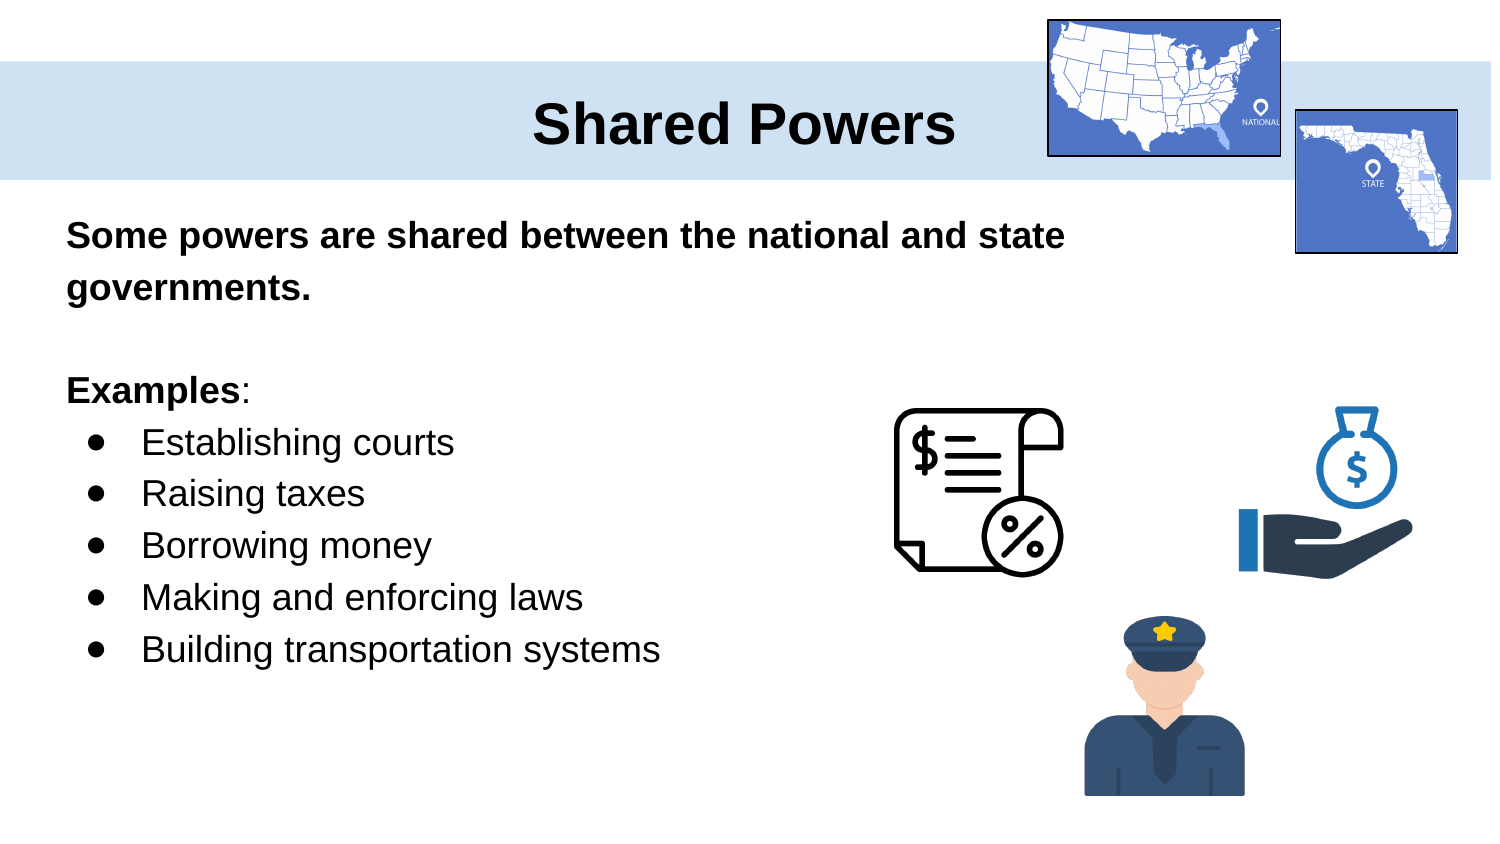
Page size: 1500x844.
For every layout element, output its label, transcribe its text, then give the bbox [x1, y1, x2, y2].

picture [1074, 616, 1255, 797]
picture [1295, 110, 1457, 253]
list Some powers are shared between the national and state governments. Examples: Establishing courts Raising taxes Borrowing money Making and enforcing laws Building transportation systems [51, 189, 1217, 796]
picture [1048, 20, 1281, 156]
picture [1235, 402, 1416, 583]
picture [888, 402, 1069, 583]
title Shared Powers [0, 61, 1491, 181]
